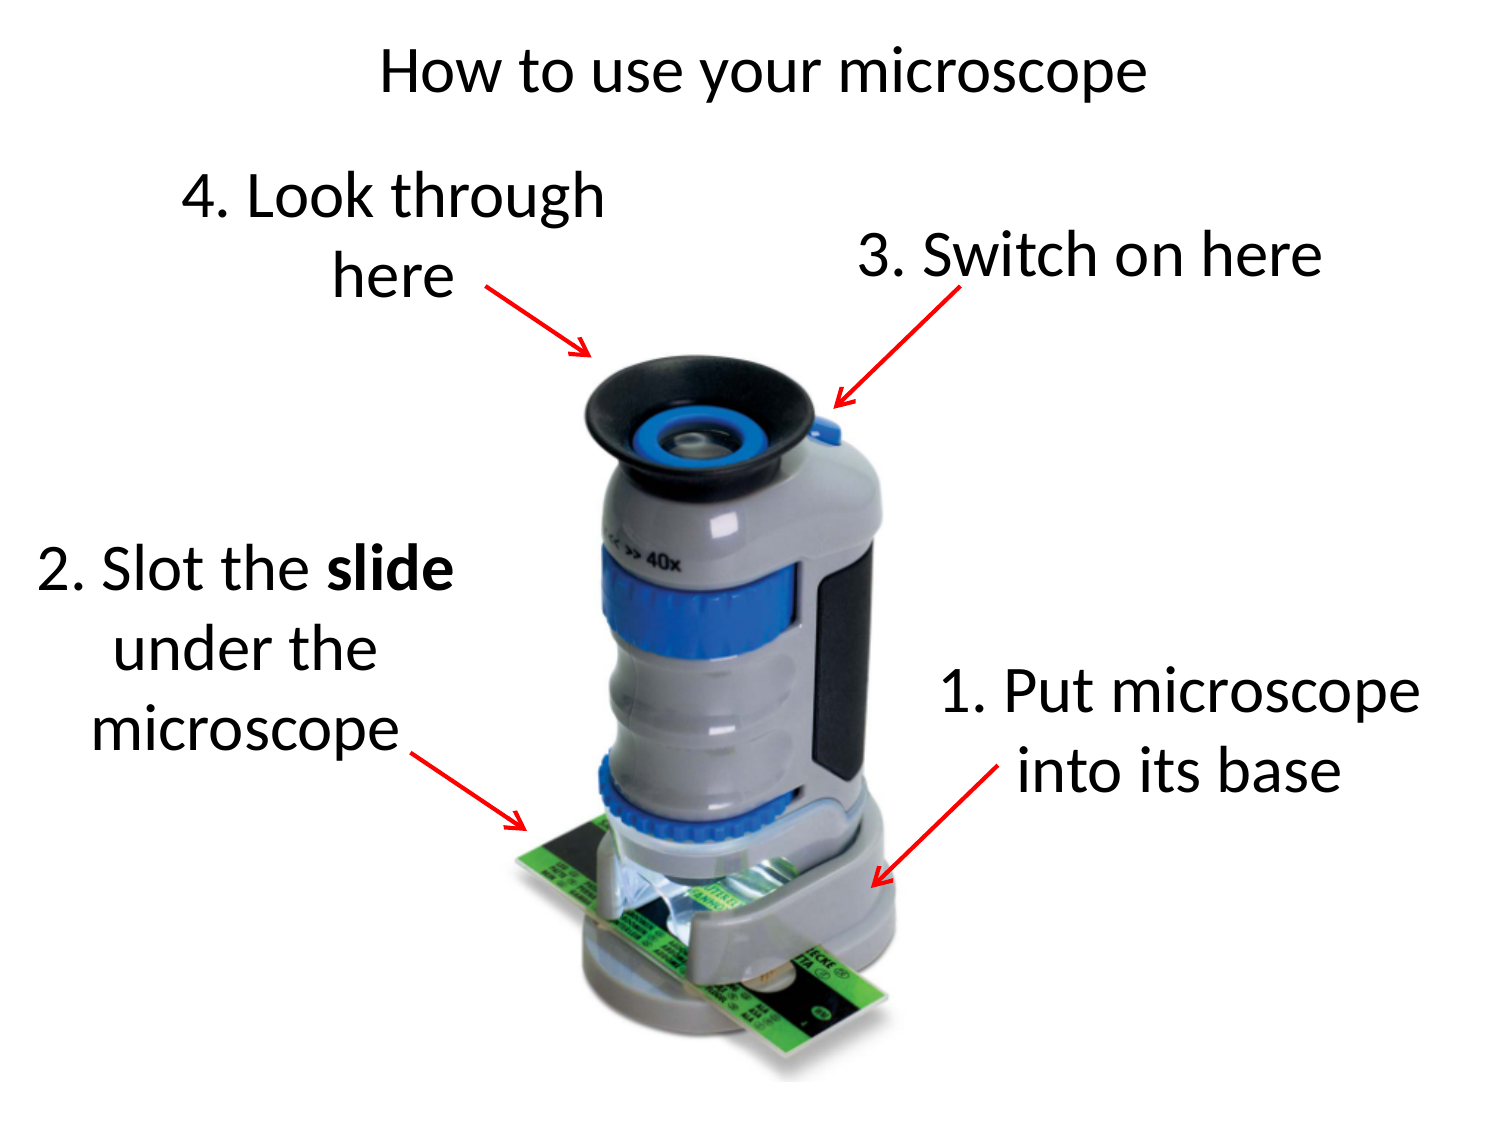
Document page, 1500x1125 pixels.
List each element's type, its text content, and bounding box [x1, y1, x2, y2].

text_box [870, 638, 1450, 889]
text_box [0, 516, 535, 831]
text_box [833, 202, 1348, 409]
text_box How to use your microscope [364, 18, 1211, 114]
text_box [120, 143, 667, 358]
picture [410, 343, 1015, 1082]
